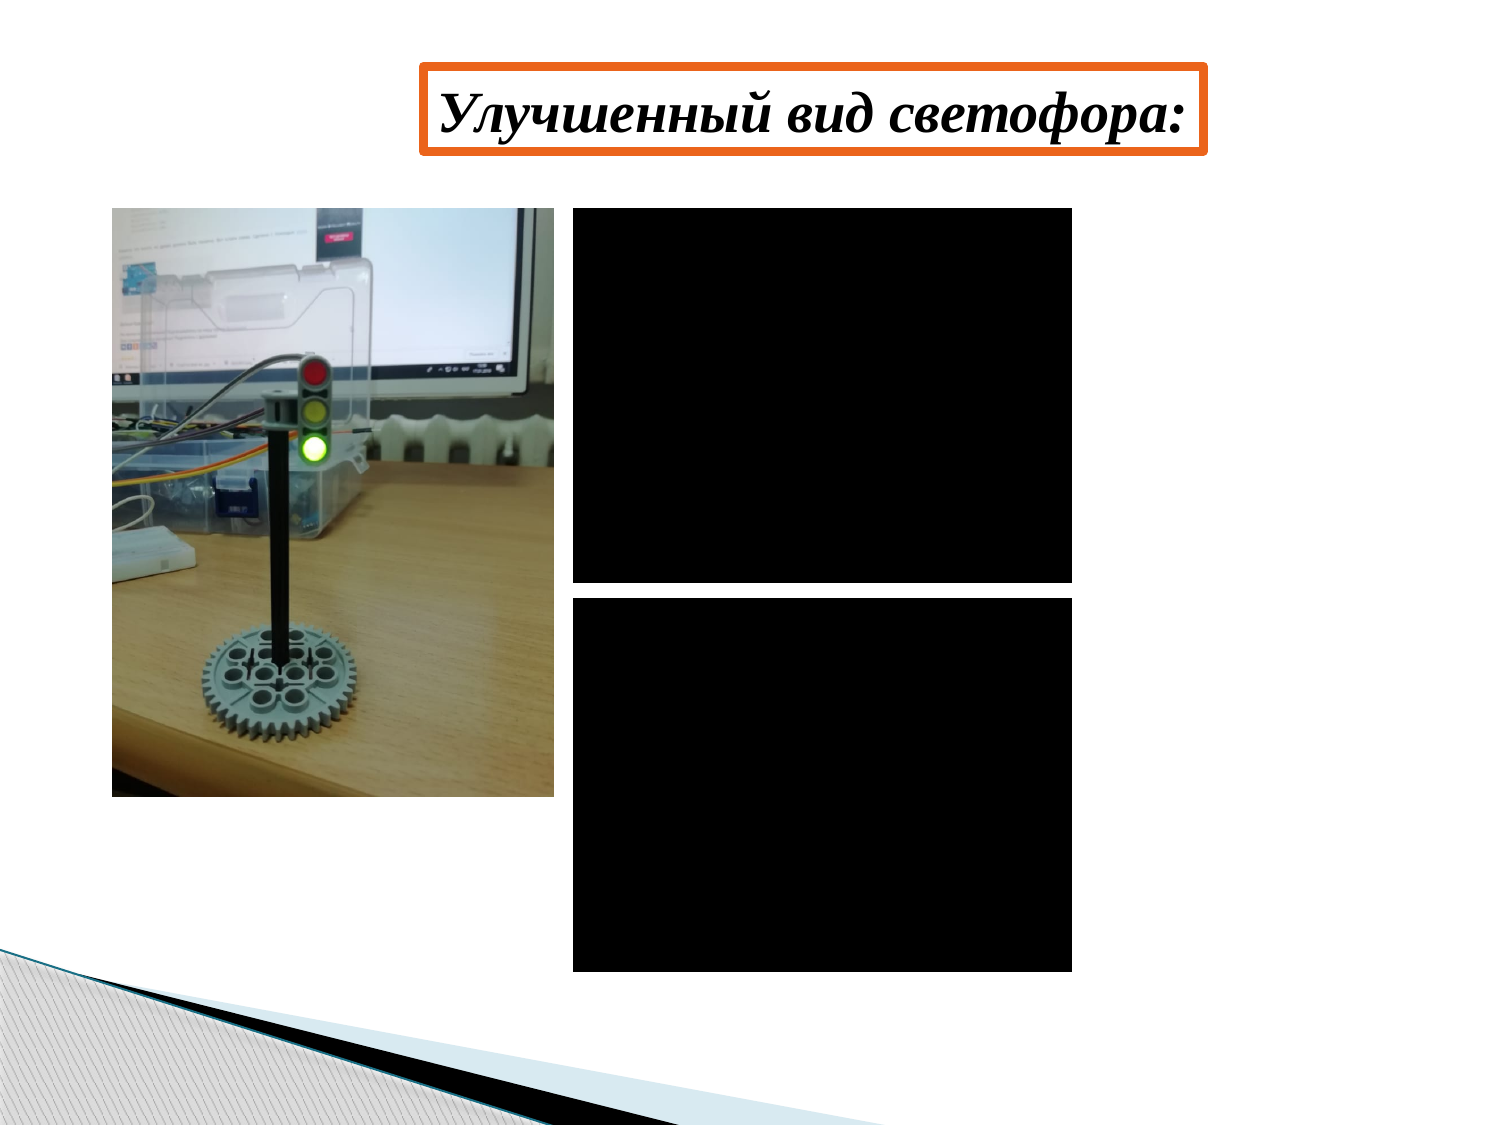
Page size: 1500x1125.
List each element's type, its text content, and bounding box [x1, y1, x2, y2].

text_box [572, 207, 1074, 584]
text_box Улучшенный вид светофора: [419, 62, 1208, 156]
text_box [572, 597, 1074, 974]
picture [111, 207, 554, 797]
